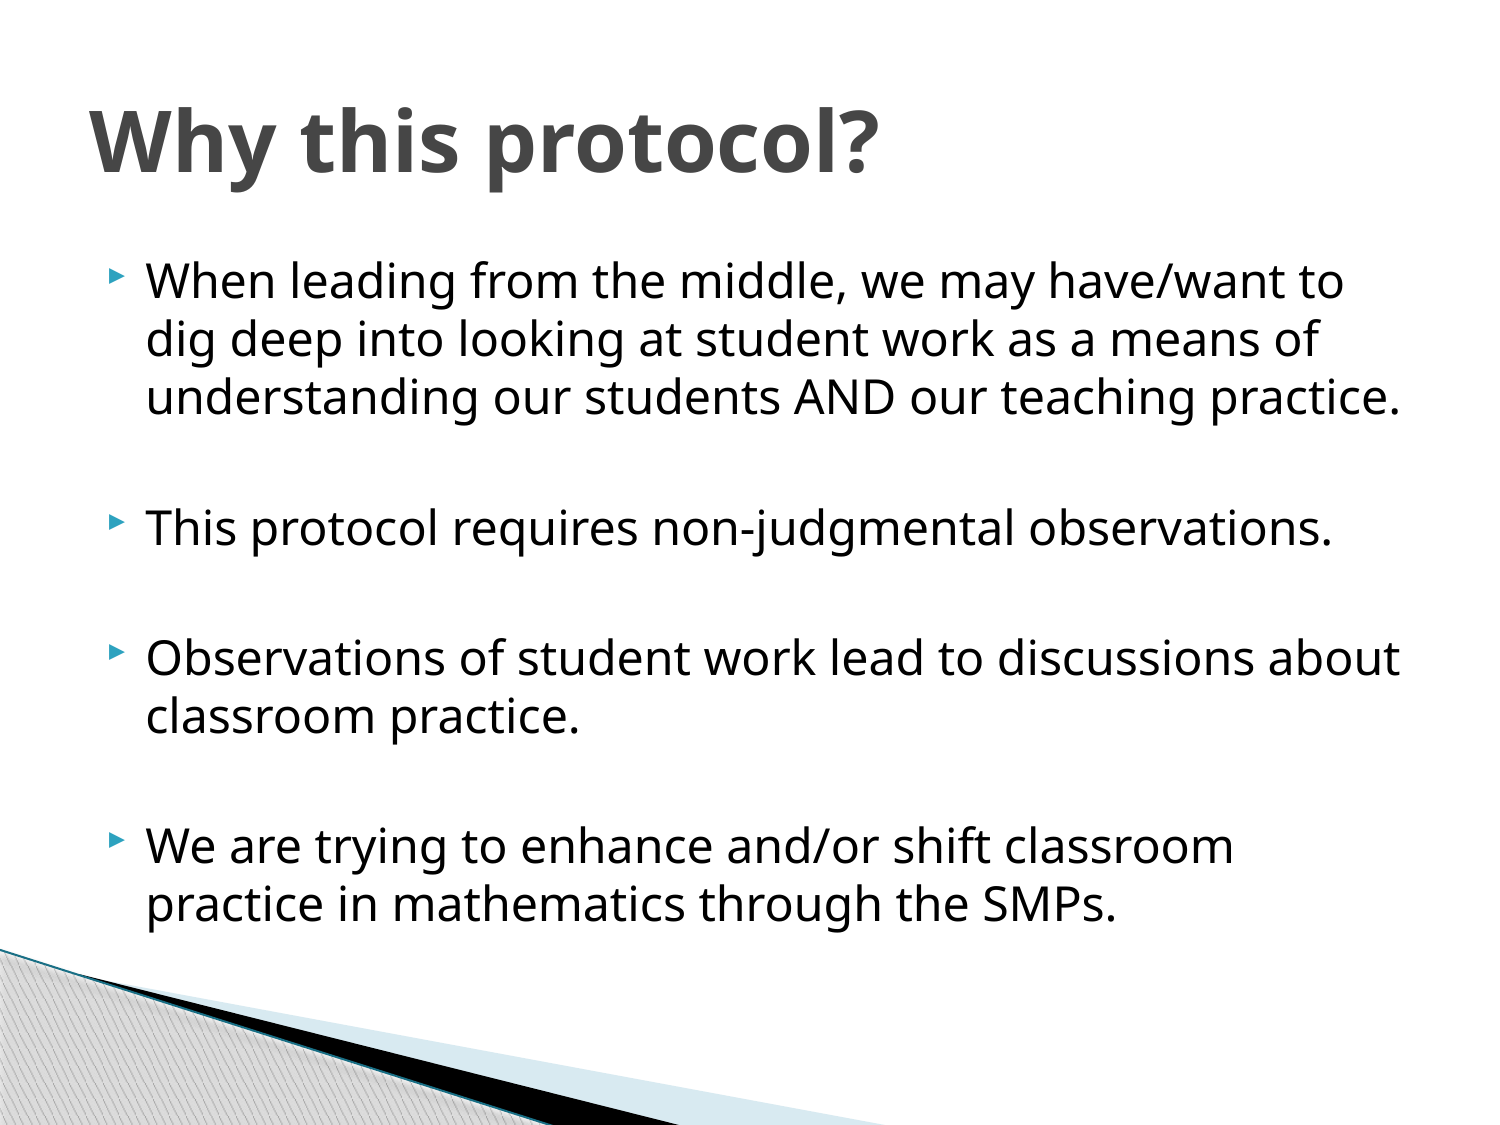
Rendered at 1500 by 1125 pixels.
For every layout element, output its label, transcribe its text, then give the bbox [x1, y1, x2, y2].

list When leading from the middle, we may have/want to dig deep into looking at student work as a means of understanding our students AND our teaching practice. This protocol requires non-judgmental observations. Observations of student work lead to discussions about classroom practice. We are trying to enhance and/or shift classroom practice in mathematics through the SMPs. [75, 243, 1425, 986]
title Why this protocol? [75, 45, 1425, 233]
